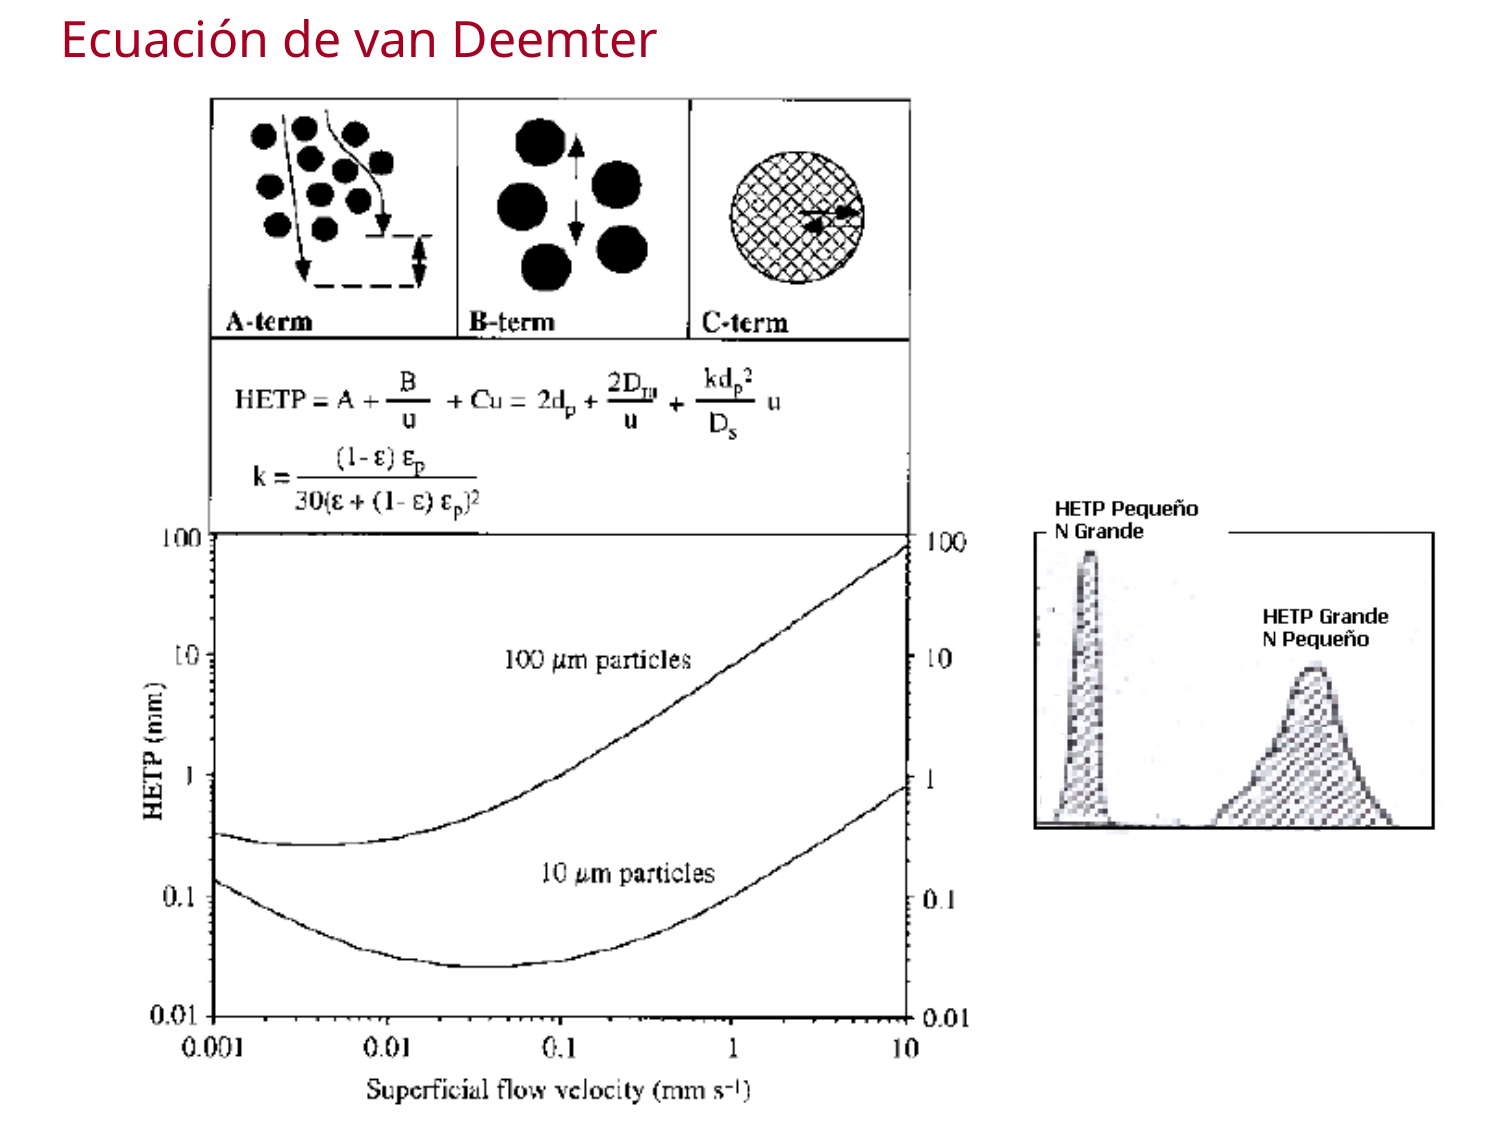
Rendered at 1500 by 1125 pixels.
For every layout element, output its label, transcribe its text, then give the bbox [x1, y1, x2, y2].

picture [111, 78, 990, 1125]
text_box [1021, 479, 1448, 838]
text_box Ecuación de van Deemter [45, 0, 674, 75]
